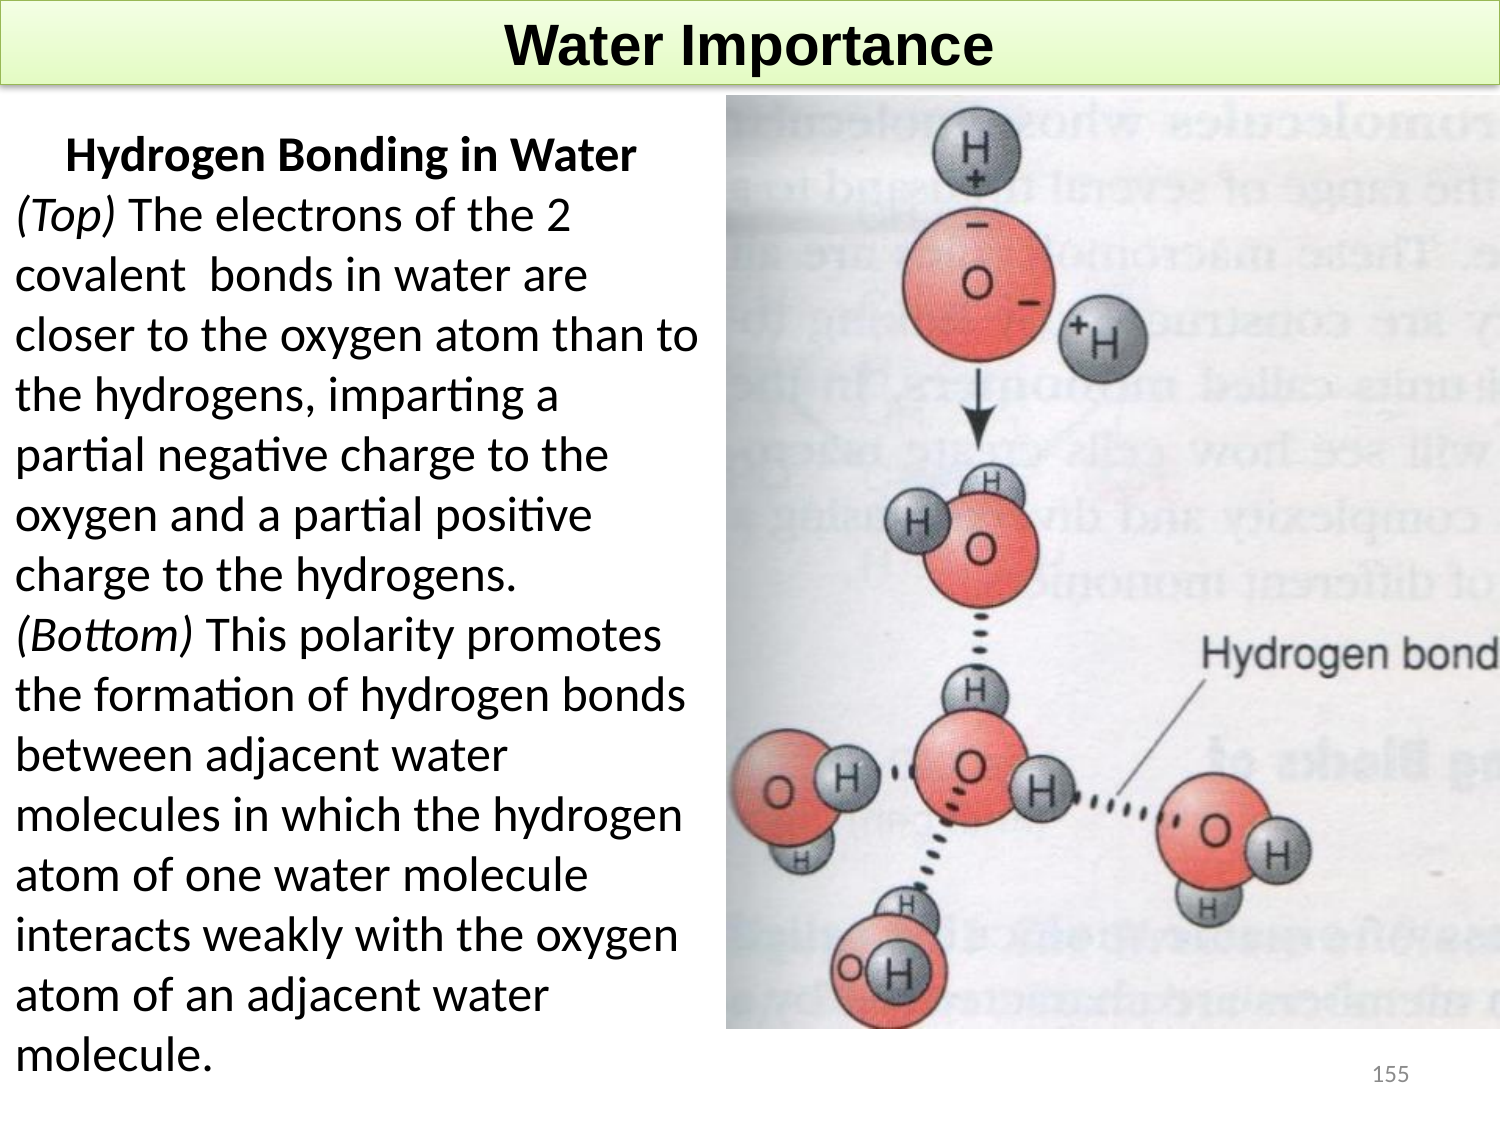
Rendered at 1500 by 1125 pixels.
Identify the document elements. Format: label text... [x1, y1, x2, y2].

text_box Water Importance [0, 0, 1500, 85]
picture [726, 95, 1500, 1029]
slide_number 155 [1074, 1042, 1425, 1103]
text_box Hydrogen Bonding in Water (Top) The electrons of the 2 covalent bonds in water are closer to the oxygen atom than to the hydrogens, imparting a partial negative charge to the oxygen and a partial positive charge to the hydrogens. (Bottom) This polarity promotes the formation of hydrogen bonds between adjacent water molecules in which the hydrogen atom of one water molecule interacts weakly with the oxygen atom of an adjacent water molecule. [0, 113, 715, 1089]
